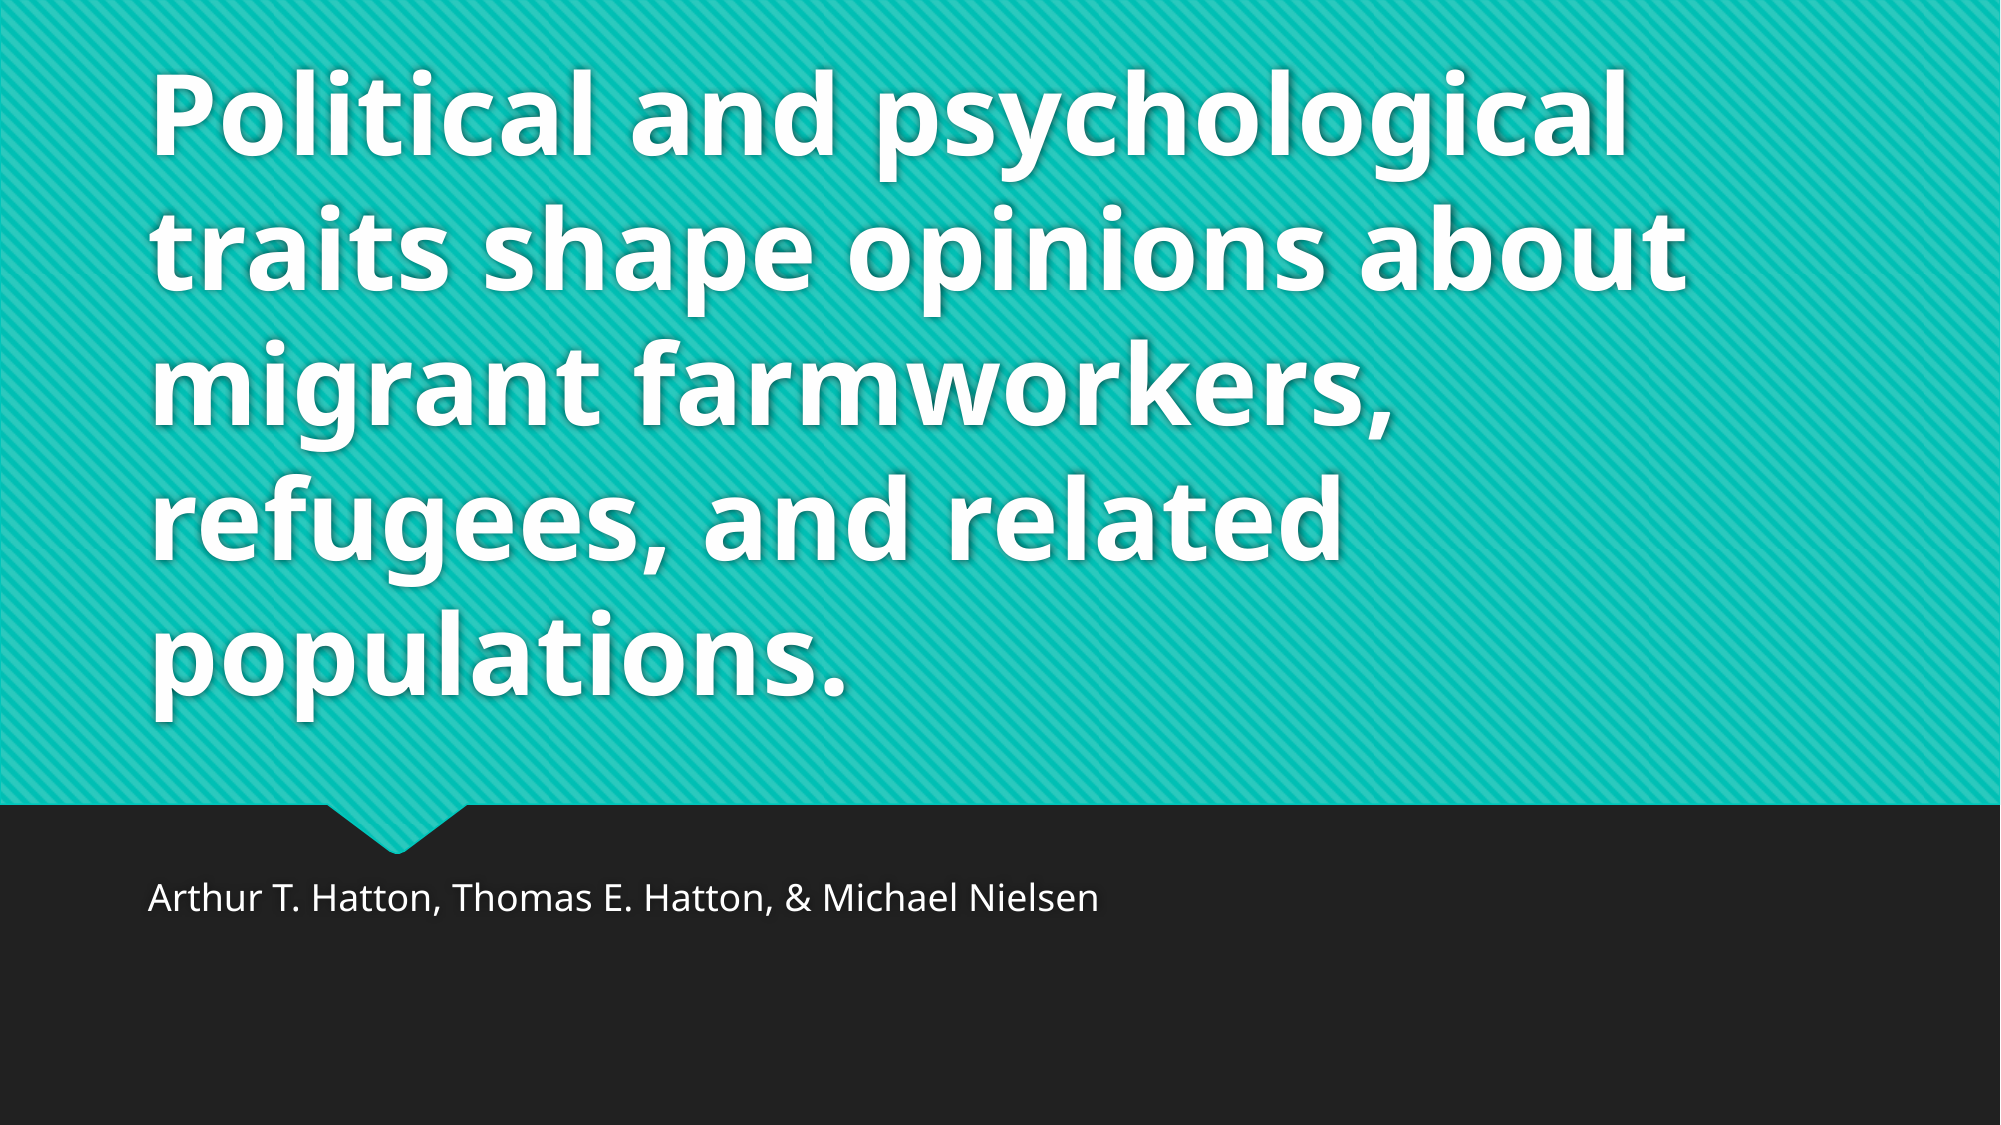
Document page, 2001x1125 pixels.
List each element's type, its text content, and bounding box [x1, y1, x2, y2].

title Political and psychological traits shape opinions about migrant farmworkers, refugees, and related populations. [132, 237, 1868, 726]
subtitle Arthur T. Hatton, Thomas E. Hatton, & Michael Nielsen [132, 866, 1868, 938]
